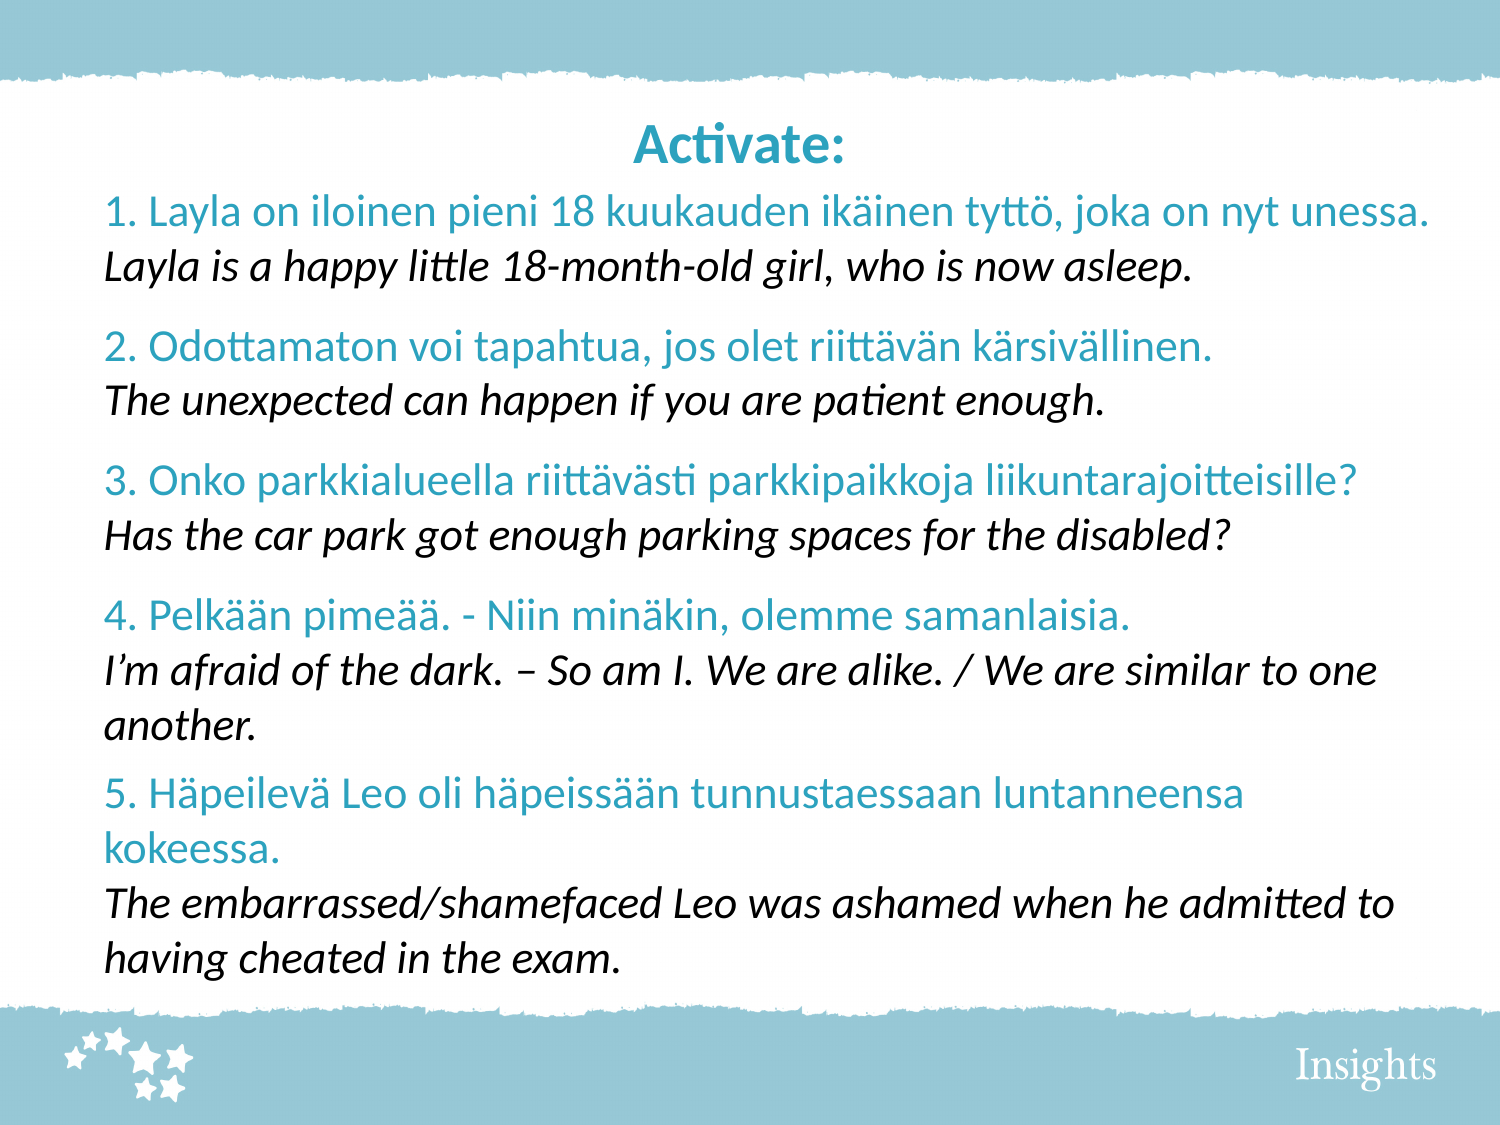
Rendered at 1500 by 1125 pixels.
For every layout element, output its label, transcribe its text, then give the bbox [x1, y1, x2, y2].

list 1. Layla on iloinen pieni 18 kuukauden ikäinen tyttö, joka on nyt unessa. Layla is a happy little 18-month-old girl, who is now asleep. 2. Odottamaton voi tapahtua, jos olet riittävän kärsivällinen. The unexpected can happen if you are patient enough. 3. Onko parkkialueella riittävästi parkkipaikkoja liikuntarajoitteisille? Has the car park got enough parking spaces for the disabled? 4. Pelkään pimeää. - Niin minäkin, olemme samanlaisia. I’m afraid of the dark. – So am I. We are alike. / We are similar to one another. 5. Häpeilevä Leo oli häpeissään tunnustaessaan luntanneensa kokeessa. The embarrassed/shamefaced Leo was ashamed when he admitted to having cheated in the exam. [88, 172, 1449, 1026]
title Activate: [64, 105, 1415, 175]
picture [0, 0, 1500, 1125]
